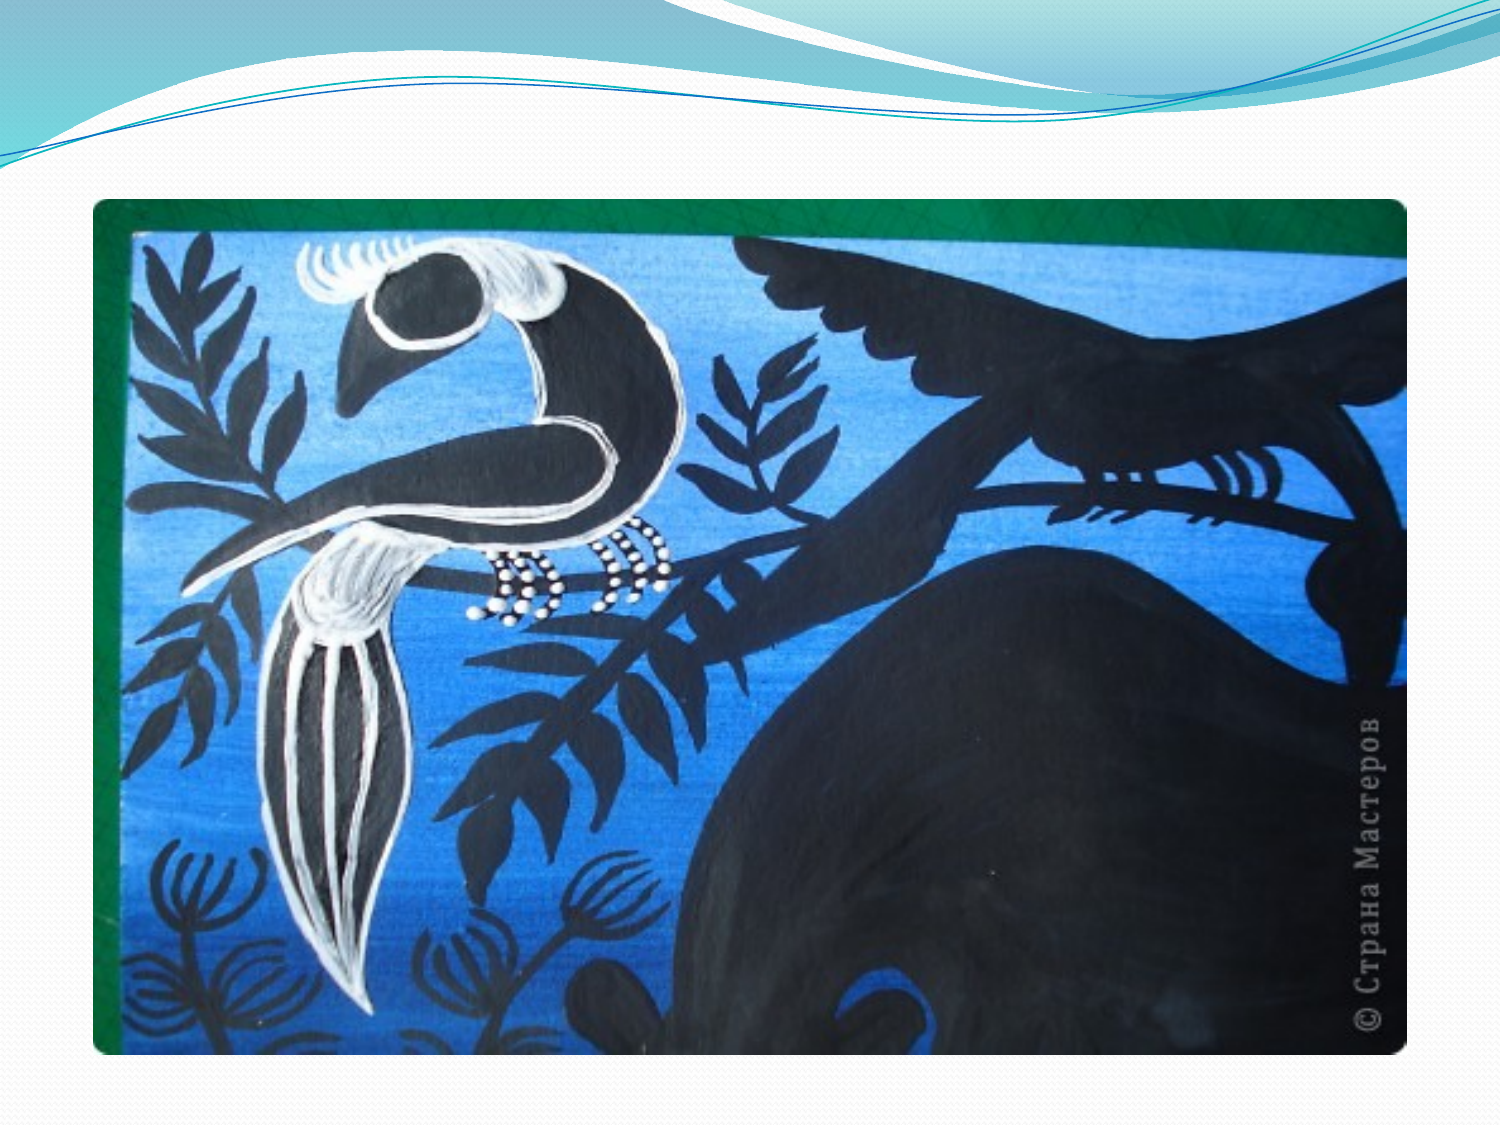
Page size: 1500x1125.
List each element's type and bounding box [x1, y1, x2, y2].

picture [93, 198, 1407, 1055]
